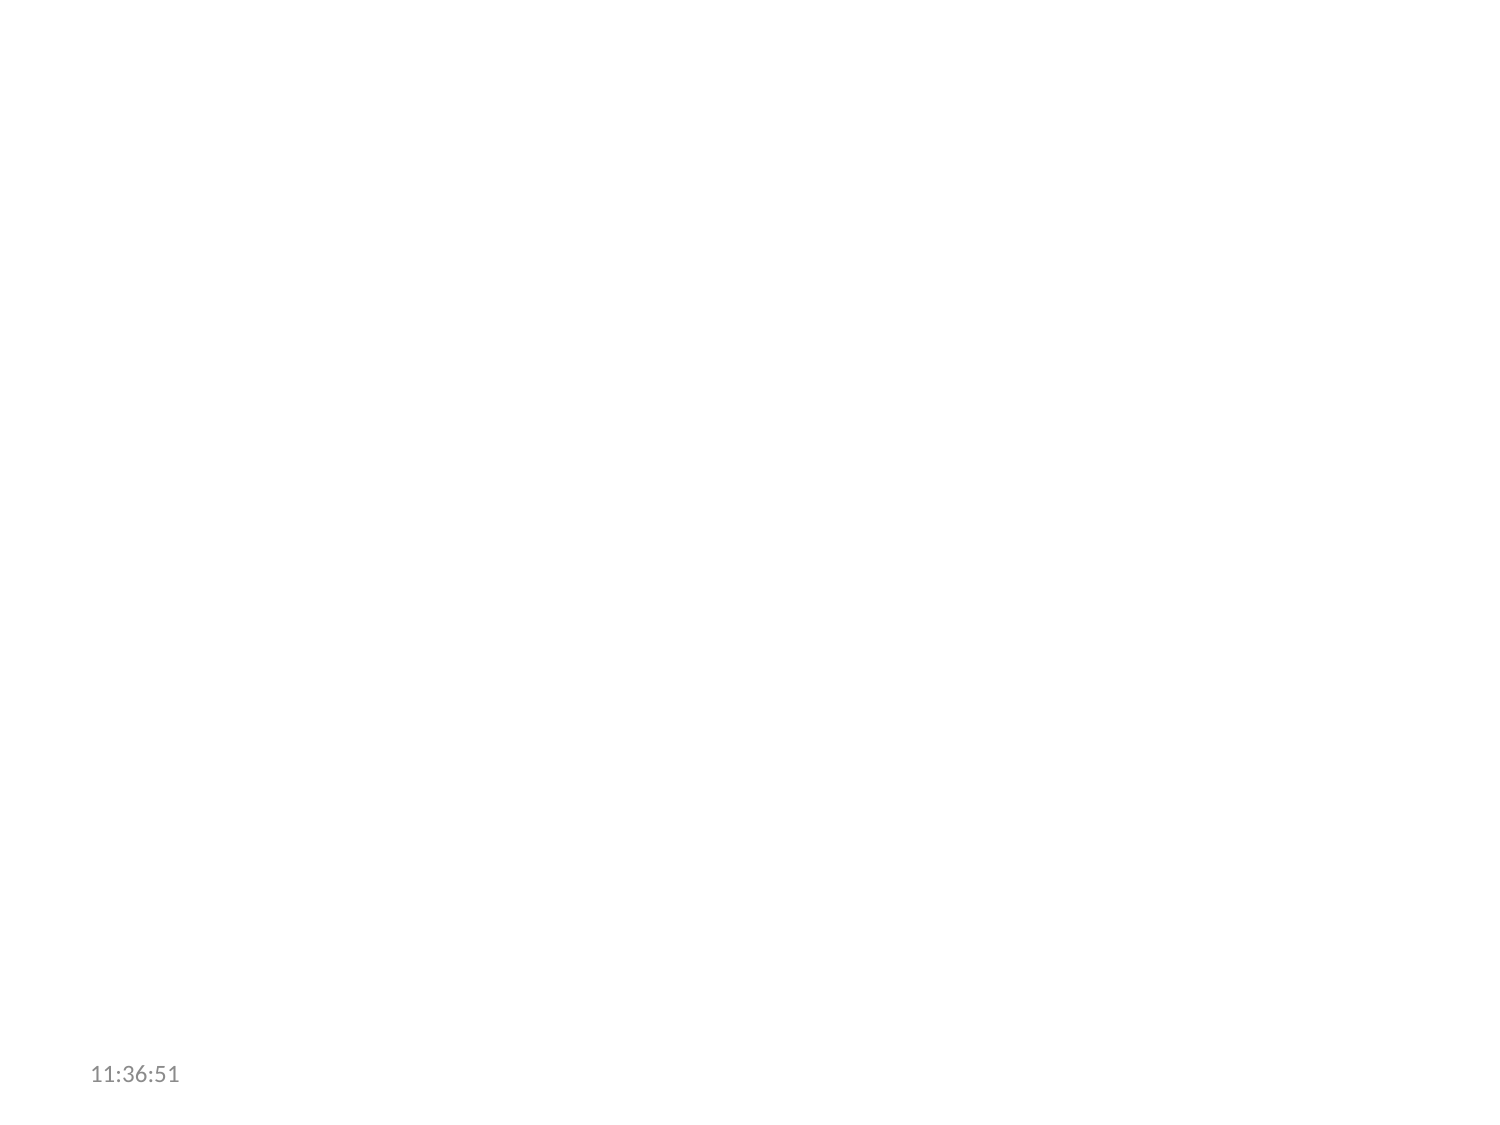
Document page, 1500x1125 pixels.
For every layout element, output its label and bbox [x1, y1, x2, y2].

slide_number [75, 1042, 425, 1103]
